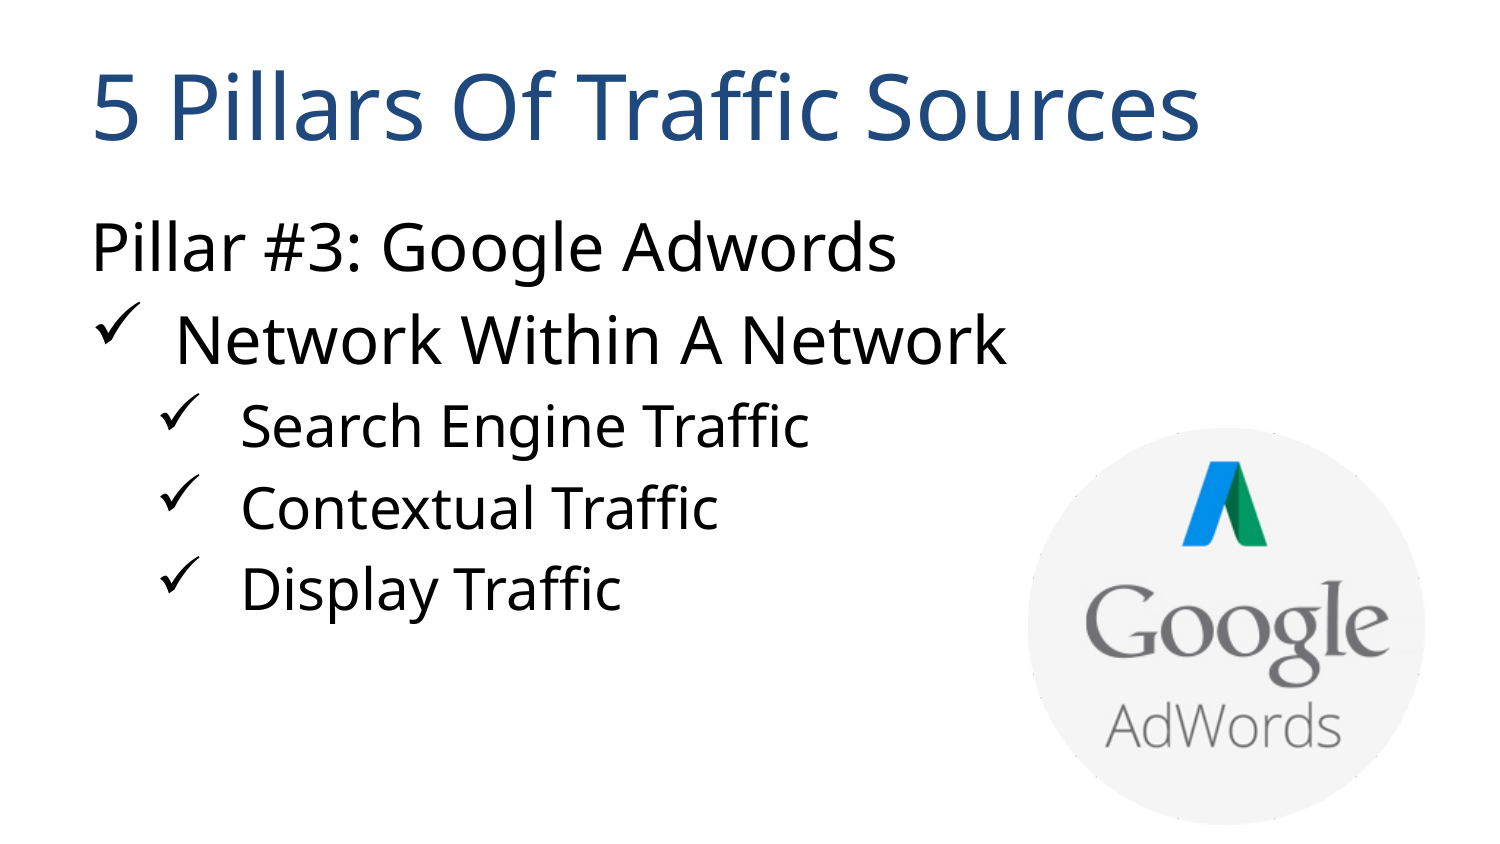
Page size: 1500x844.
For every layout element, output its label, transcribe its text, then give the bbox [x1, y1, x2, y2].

list Pillar #3: Google Adwords Network Within A Network Search Engine Traffic Contextual Traffic Display Traffic [75, 196, 1425, 754]
title 5 Pillars Of Traffic Sources [75, 33, 1425, 175]
picture [1027, 427, 1426, 826]
